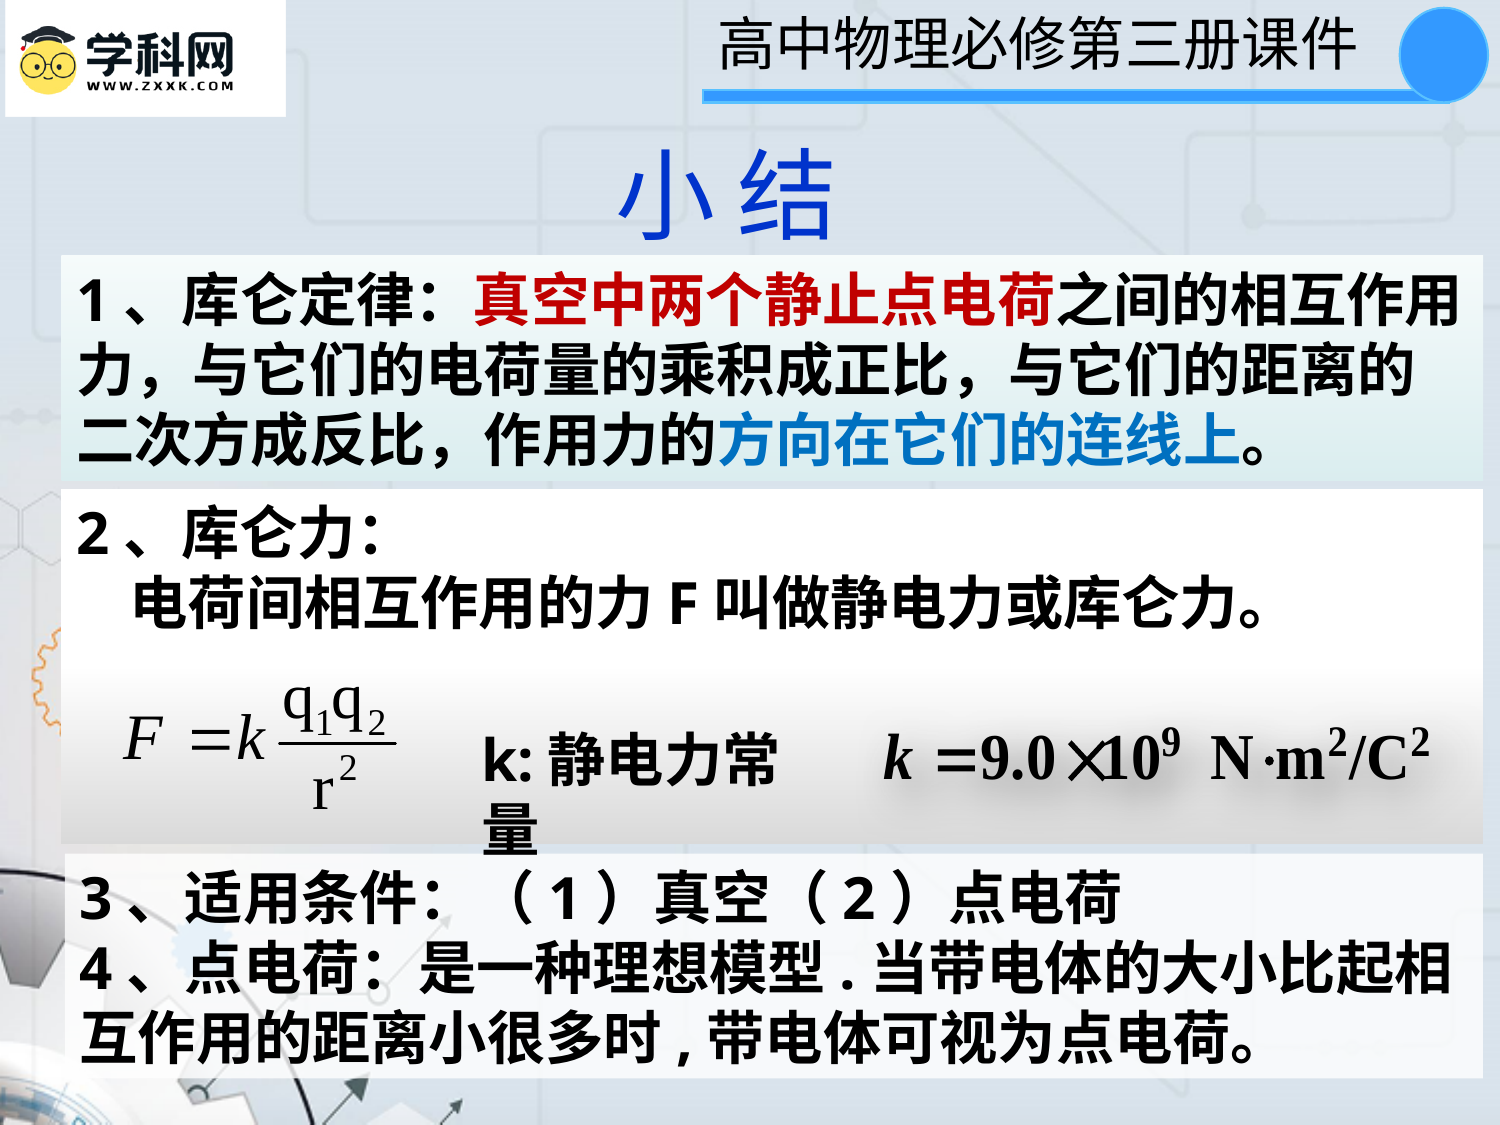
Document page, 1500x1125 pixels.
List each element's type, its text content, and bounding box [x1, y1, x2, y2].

text_box 1、库仑定律：真空中两个静止点电荷之间的相互作用力，与它们的电荷量的乘积成正比，与它们的距离的二次方成反比，作用力的方向在它们的连线上。 [61, 255, 1484, 481]
text_box 小 结 [537, 125, 916, 250]
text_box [111, 656, 410, 825]
text_box k:静电力常量 [466, 716, 854, 871]
picture [0, 0, 1500, 1125]
text_box 3、适用条件：（1）真空（2）点电荷 4、点电荷：是一种理想模型.当带电体的大小比起相互作用的距离小很多时,带电体可视为点电荷。 [64, 853, 1483, 1079]
text_box 2、库仑力： 电荷间相互作用的力F叫做静电力或库仑力。 [61, 489, 1483, 844]
